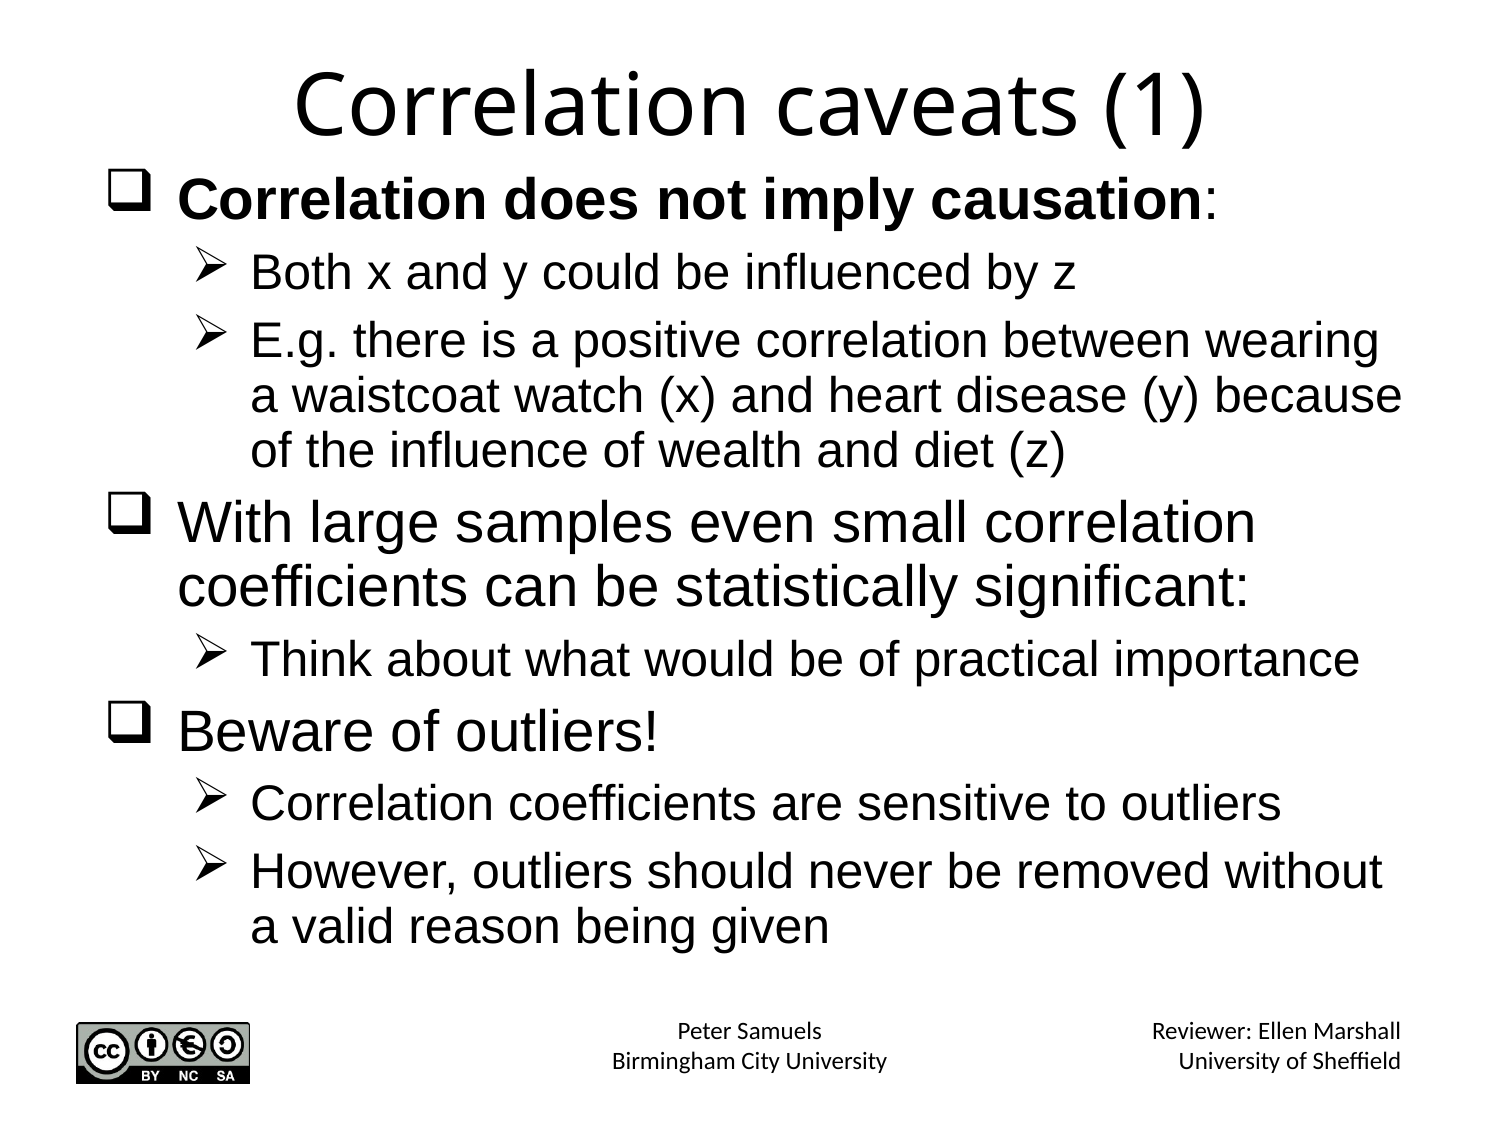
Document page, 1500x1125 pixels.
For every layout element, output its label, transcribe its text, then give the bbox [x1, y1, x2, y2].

picture [76, 1022, 251, 1084]
list Correlation does not imply causation: Both x and y could be influenced by z E.g. there is a positive correlation between wearing a waistcoat watch (x) and heart disease (y) because of the influence of wealth and diet (z) With large samples even small correlation coefficients can be statistically significant: Think about what would be of practical importance Beware of outliers! Correlation coefficients are sensitive to outliers However, outliers should never be removed without a valid reason being given [88, 160, 1424, 965]
text_box Peter Samuels Birmingham City University [549, 1007, 951, 1083]
text_box Reviewer: Ellen Marshall University of Sheffield [1038, 1007, 1417, 1083]
title Correlation caveats (1) [112, 40, 1388, 160]
